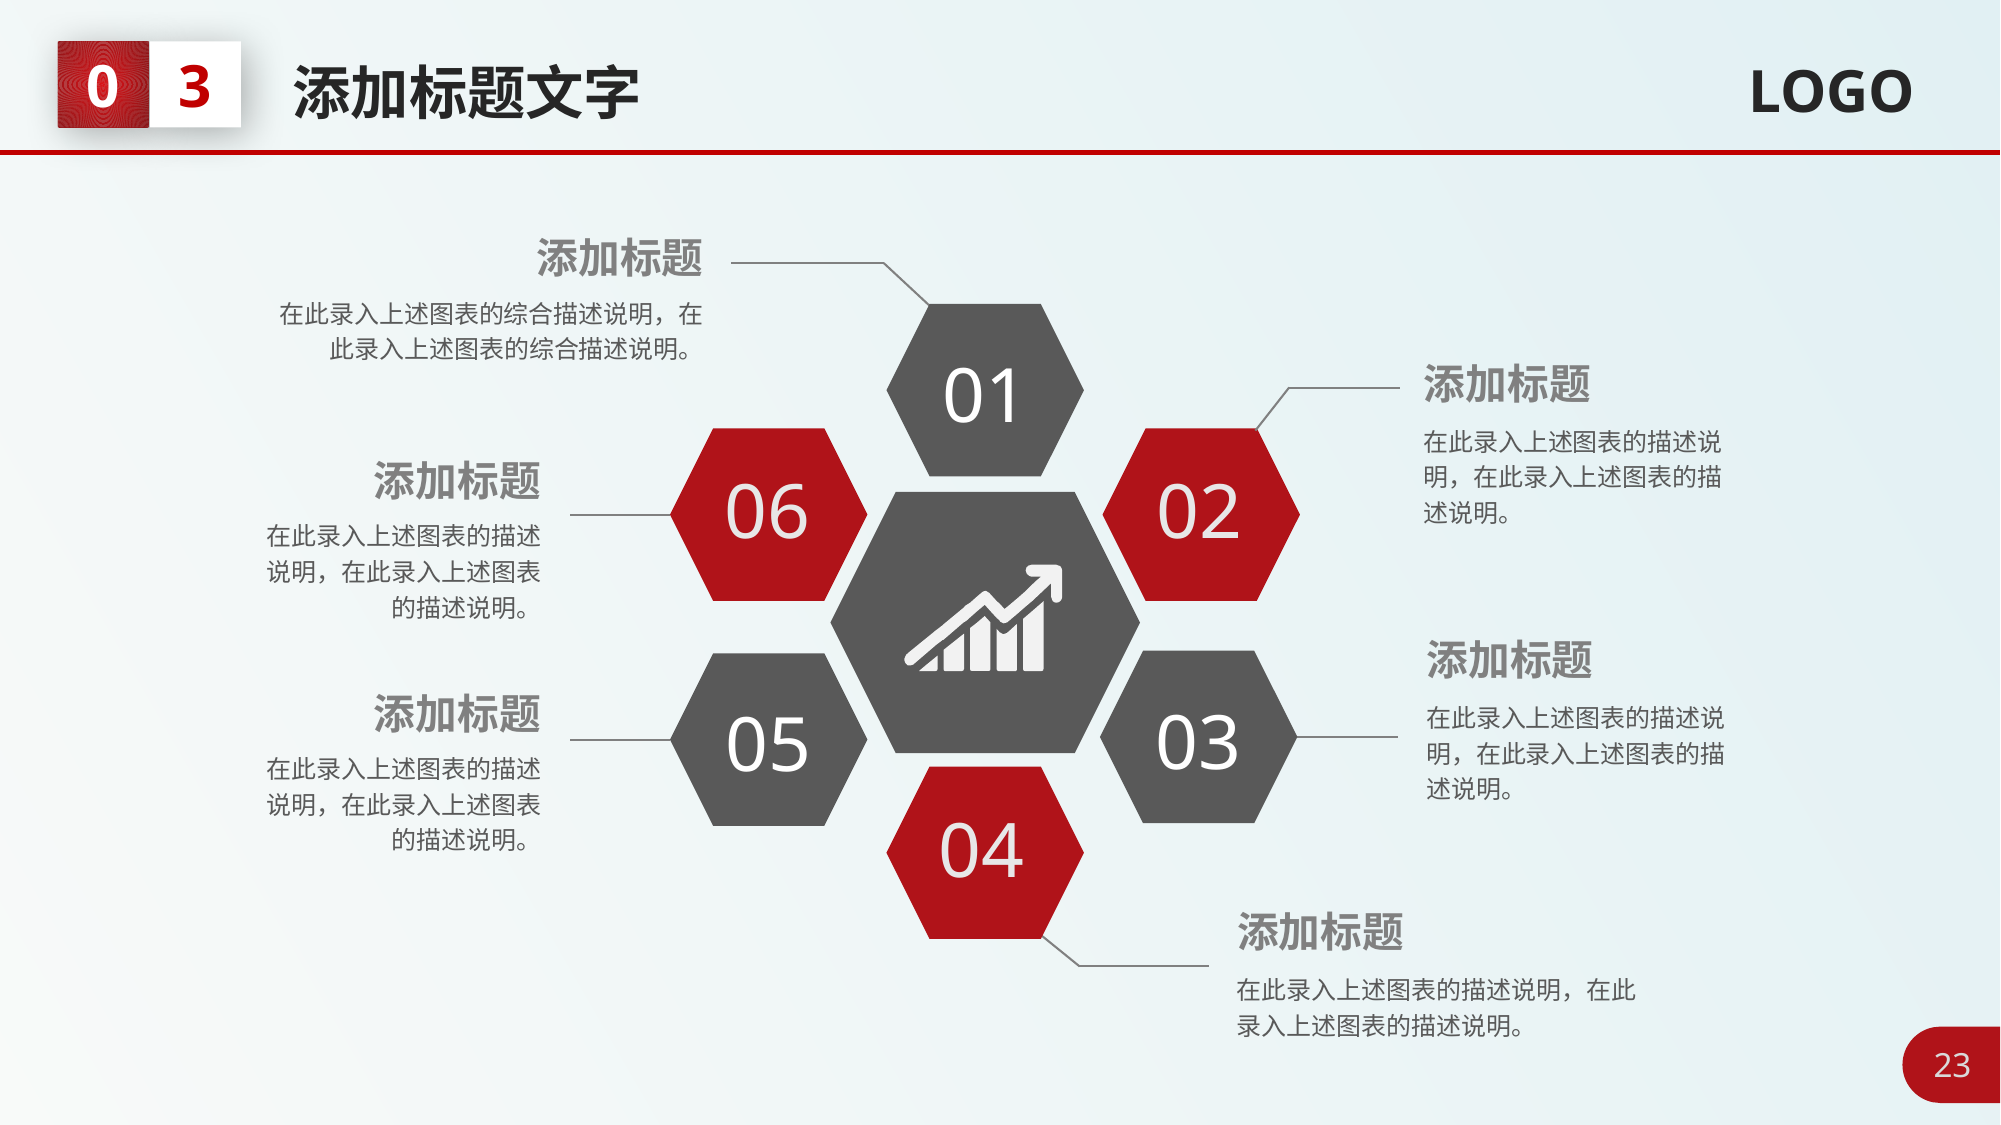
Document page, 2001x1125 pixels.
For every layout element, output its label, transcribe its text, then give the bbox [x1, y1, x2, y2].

text_box 在此录入上述图表的描述说明，在此录入上述图表的描述说明。 [1221, 960, 1661, 1048]
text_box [1102, 428, 1300, 601]
text_box 在此录入上述图表的描述说明，在此录入上述图表的描述说明。 [240, 739, 557, 863]
text_box 在此录入上述图表的描述说明，在此录入上述图表的描述说明。 [1408, 412, 1743, 536]
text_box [886, 303, 1084, 477]
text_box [730, 262, 931, 307]
text_box 在此录入上述图表的综合描述说明，在此录入上述图表的综合描述说明。 [240, 284, 720, 372]
text_box 在此录入上述图表的描述说明，在此录入上述图表的描述说明。 [240, 506, 557, 630]
text_box 添加标题 [358, 680, 556, 739]
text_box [886, 766, 1084, 940]
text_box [1040, 934, 1210, 967]
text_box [0, 41, 2000, 153]
text_box 添加标题 [521, 224, 719, 284]
text_box 添加标题 [1222, 898, 1420, 960]
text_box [669, 428, 868, 601]
text_box 在此录入上述图表的描述说明，在此录入上述图表的描述说明。 [1411, 688, 1746, 812]
text_box 添加标题 [358, 447, 556, 506]
text_box 添加标题 [1411, 626, 1609, 688]
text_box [830, 491, 1140, 754]
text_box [1099, 650, 1298, 824]
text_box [669, 653, 868, 826]
text_box 添加标题 [1408, 350, 1607, 412]
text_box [1255, 387, 1401, 431]
